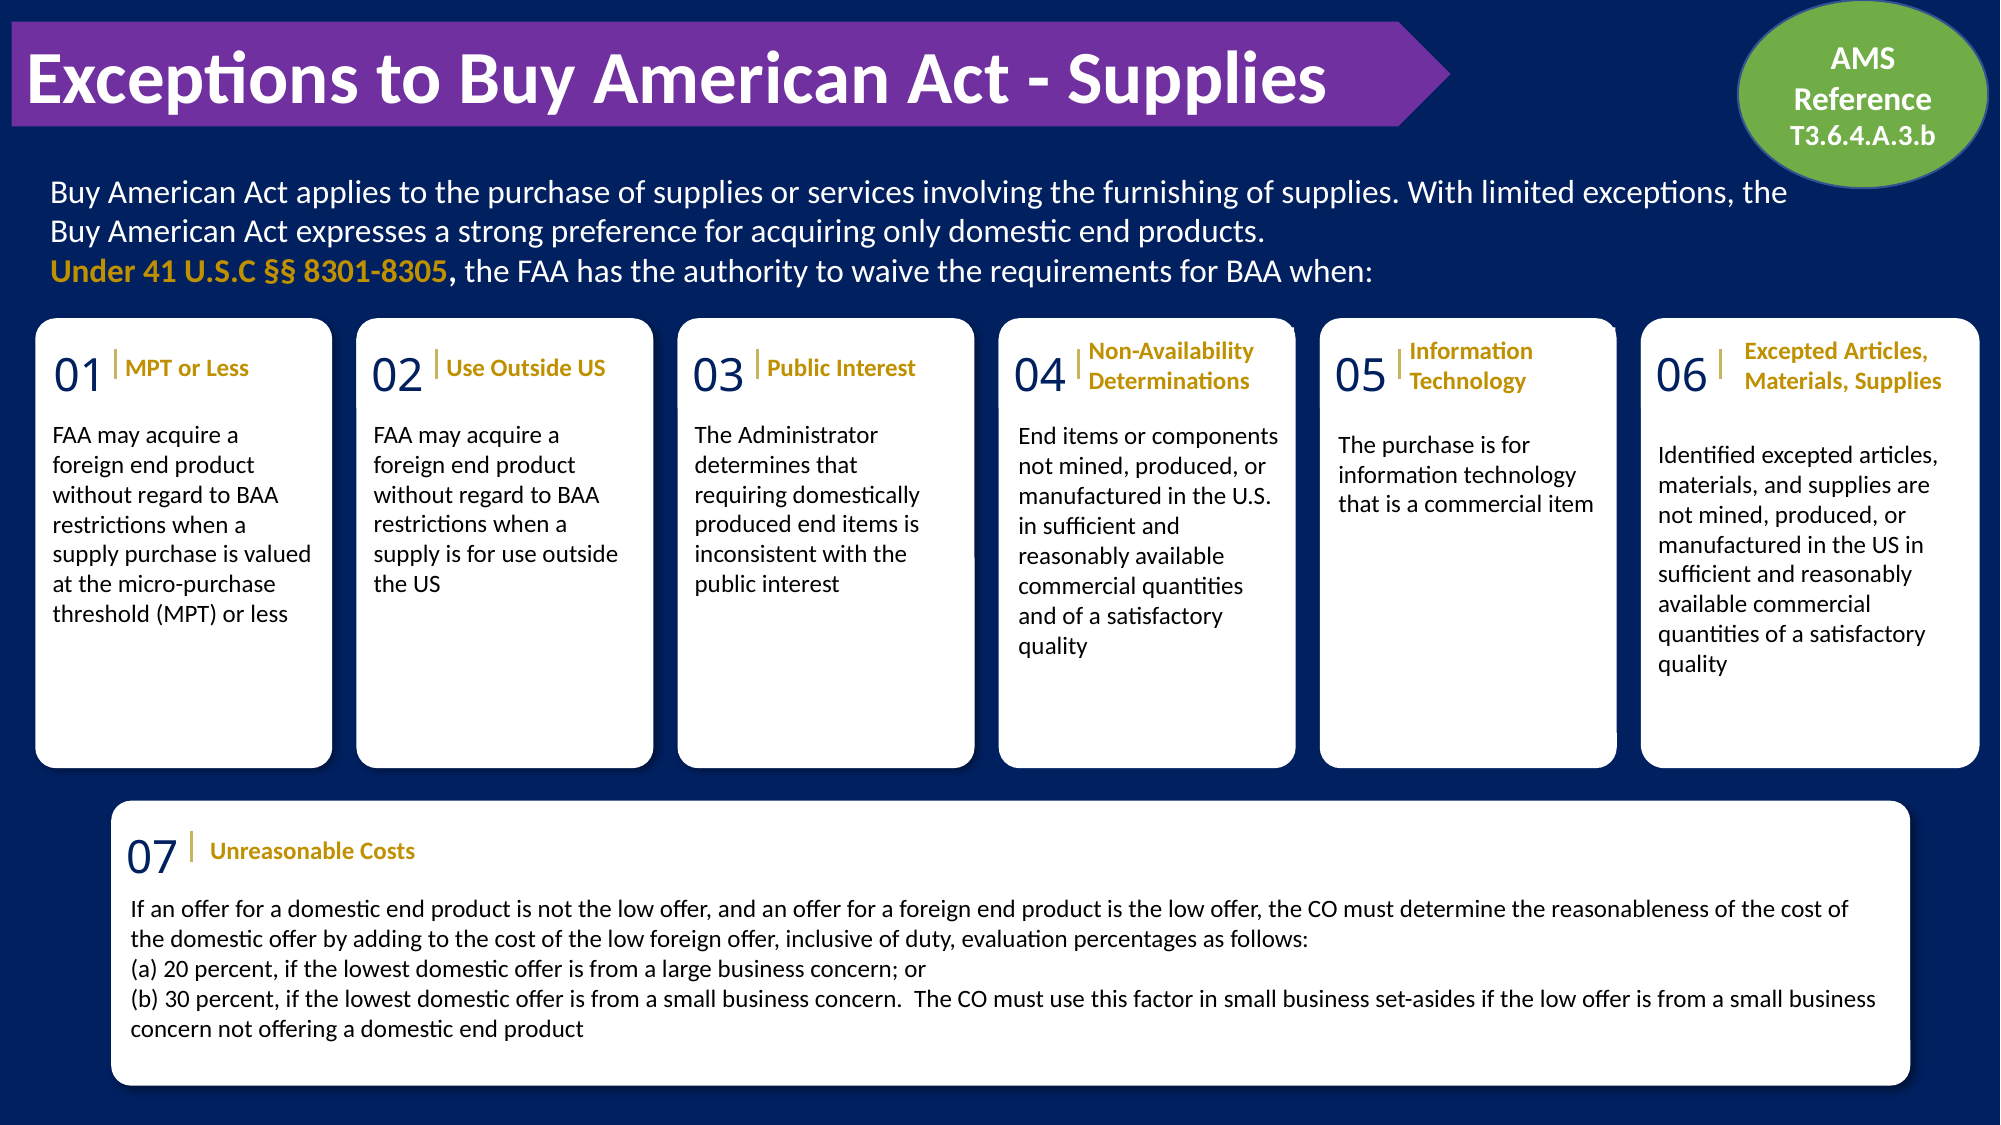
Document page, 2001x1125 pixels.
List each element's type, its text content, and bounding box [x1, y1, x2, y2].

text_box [1319, 318, 1617, 769]
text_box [1640, 318, 1983, 769]
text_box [111, 800, 1911, 1086]
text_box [35, 318, 333, 769]
text_box AMS Reference T3.6.4.A.3.b [1736, 0, 1990, 190]
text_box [998, 318, 1296, 769]
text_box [356, 318, 654, 769]
slide_number 13 [1412, 1097, 1863, 1103]
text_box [677, 318, 975, 769]
text_box Buy American Act applies to the purchase of supplies or services involving the furnishing of supplies. With limited exceptions, the Buy American Act expresses a strong preference for acquiring only domestic end products. Under 41 U.S.C §§ 8301-8305, the FAA has the authority to waive the requirements for BAA when: [35, 162, 1850, 297]
text_box Exceptions to Buy American Act - Supplies [11, 21, 1451, 127]
